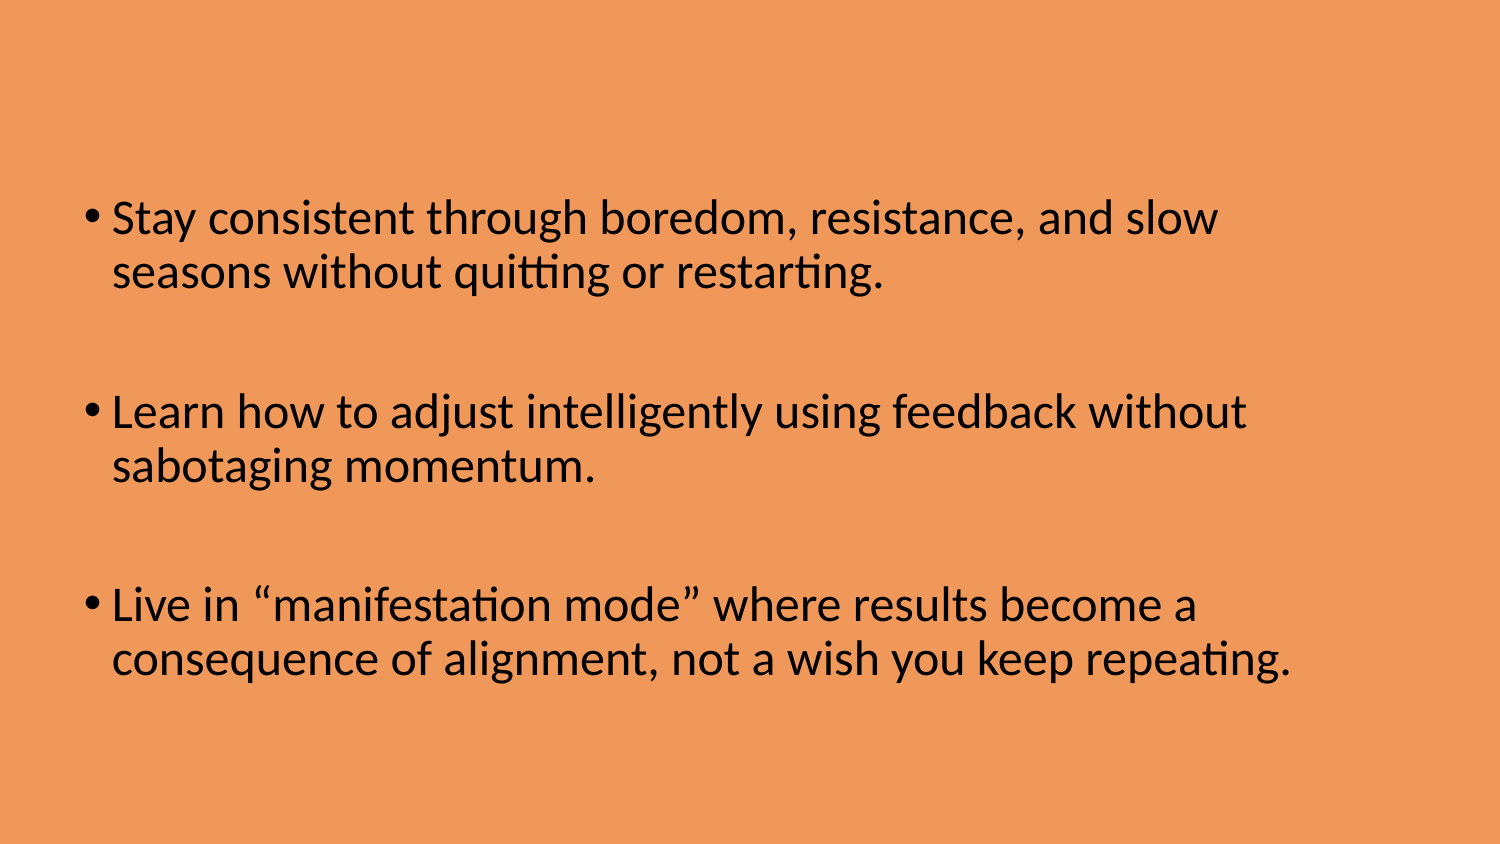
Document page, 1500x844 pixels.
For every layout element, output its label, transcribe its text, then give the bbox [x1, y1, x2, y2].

list Stay consistent through boredom, resistance, and slow seasons without quitting or restarting. Learn how to adjust intelligently using feedback without sabotaging momentum. Live in “manifestation mode” where results become a consequence of alignment, not a wish you keep repeating. [68, 184, 1363, 674]
